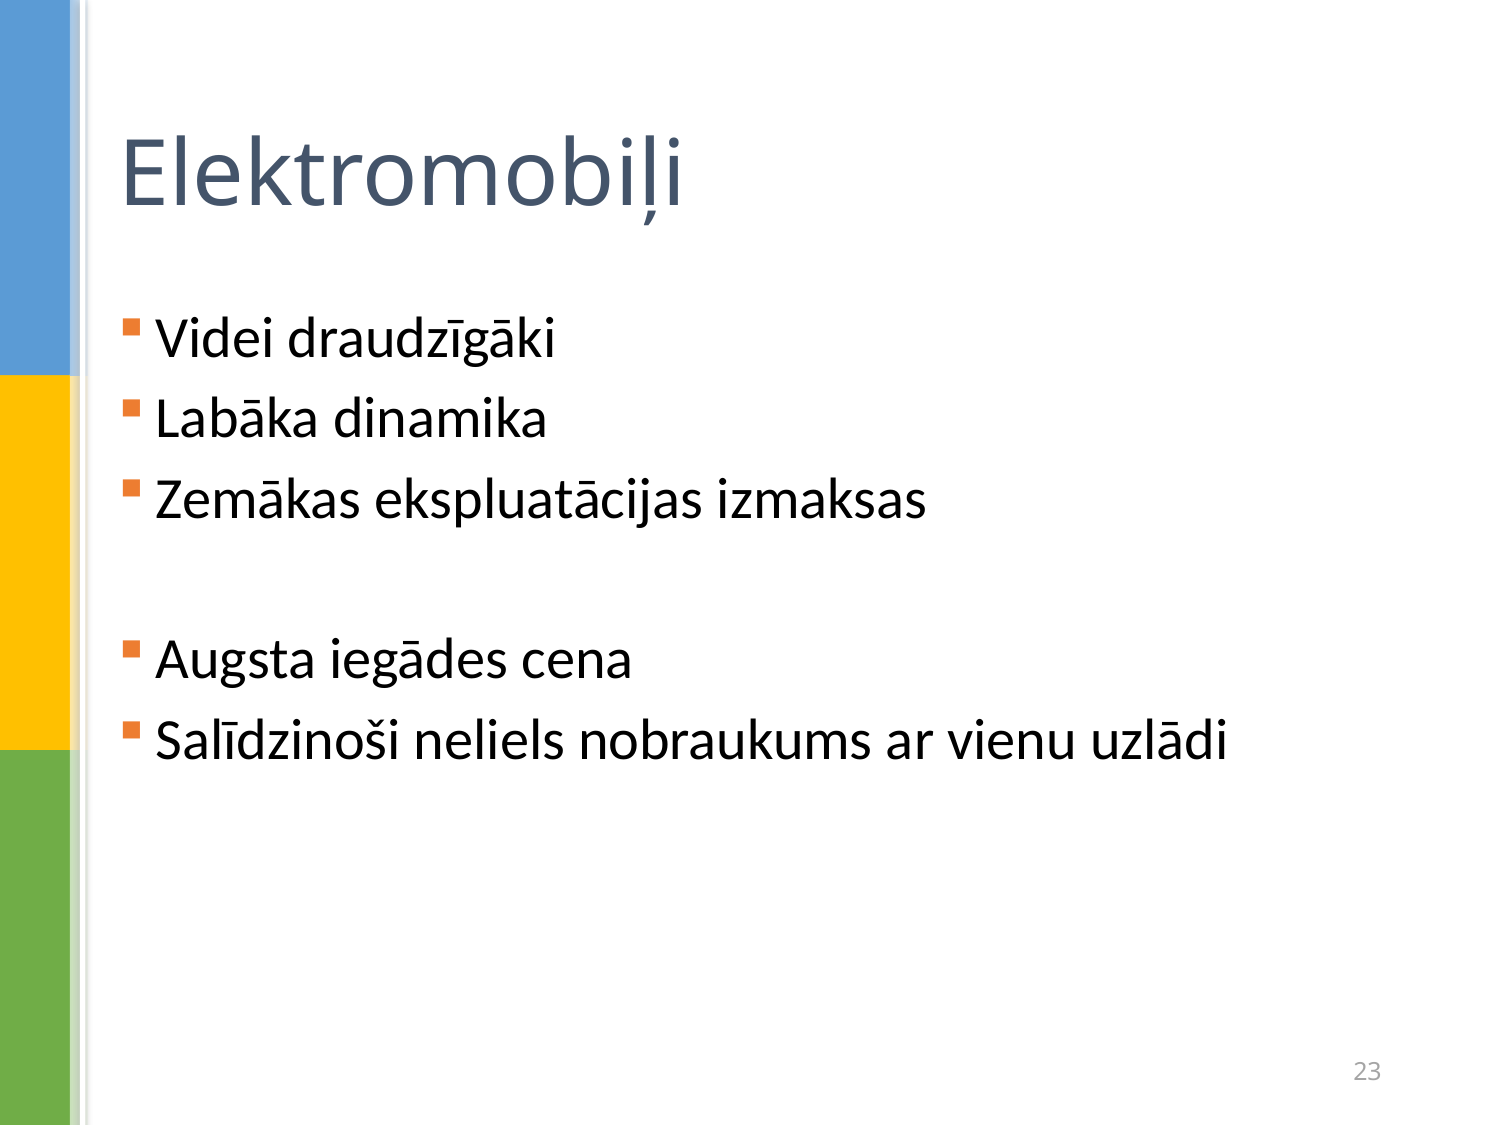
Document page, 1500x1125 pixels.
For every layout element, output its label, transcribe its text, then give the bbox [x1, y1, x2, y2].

slide_number 23 [993, 1042, 1397, 1103]
title Elektromobiļi [103, 59, 1397, 278]
list Videi draudzīgāki Labāka dinamika Zemākas ekspluatācijas izmaksas Augsta iegādes cena Salīdzinoši neliels nobraukums ar vienu uzlādi [103, 299, 1397, 1014]
